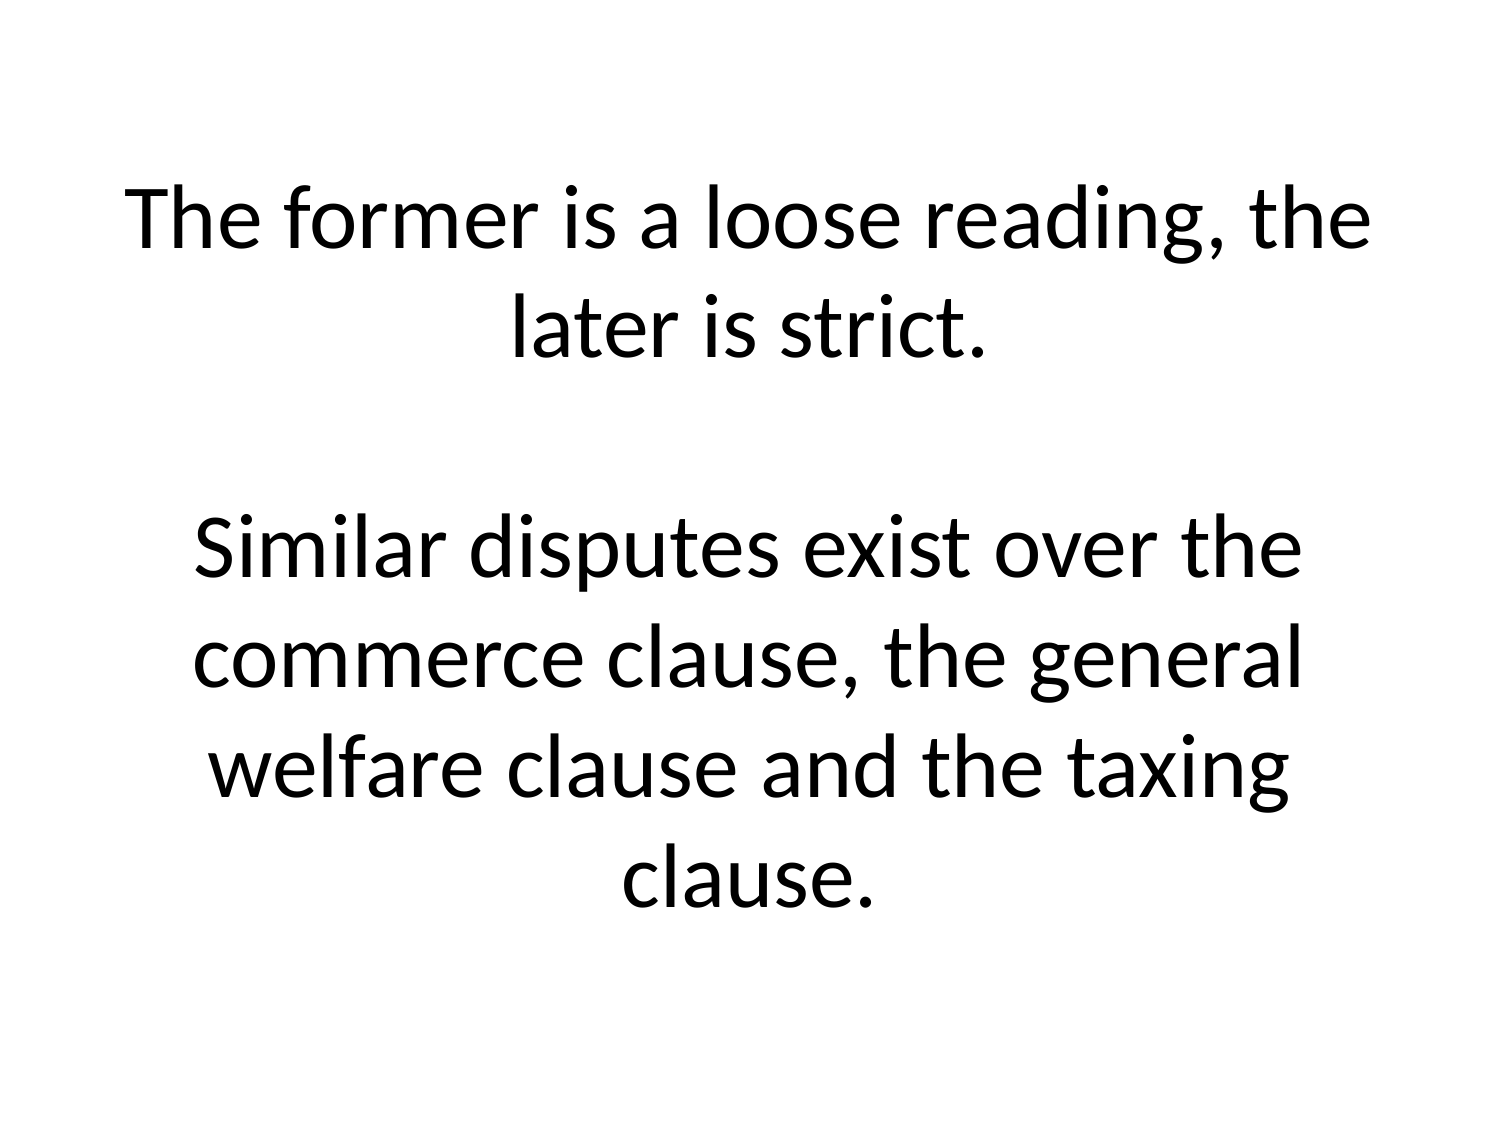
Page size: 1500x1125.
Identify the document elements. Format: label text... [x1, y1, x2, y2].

title The former is a loose reading, the later is strict. Similar disputes exist over the commerce clause, the general welfare clause and the taxing clause. [75, 45, 1425, 1038]
